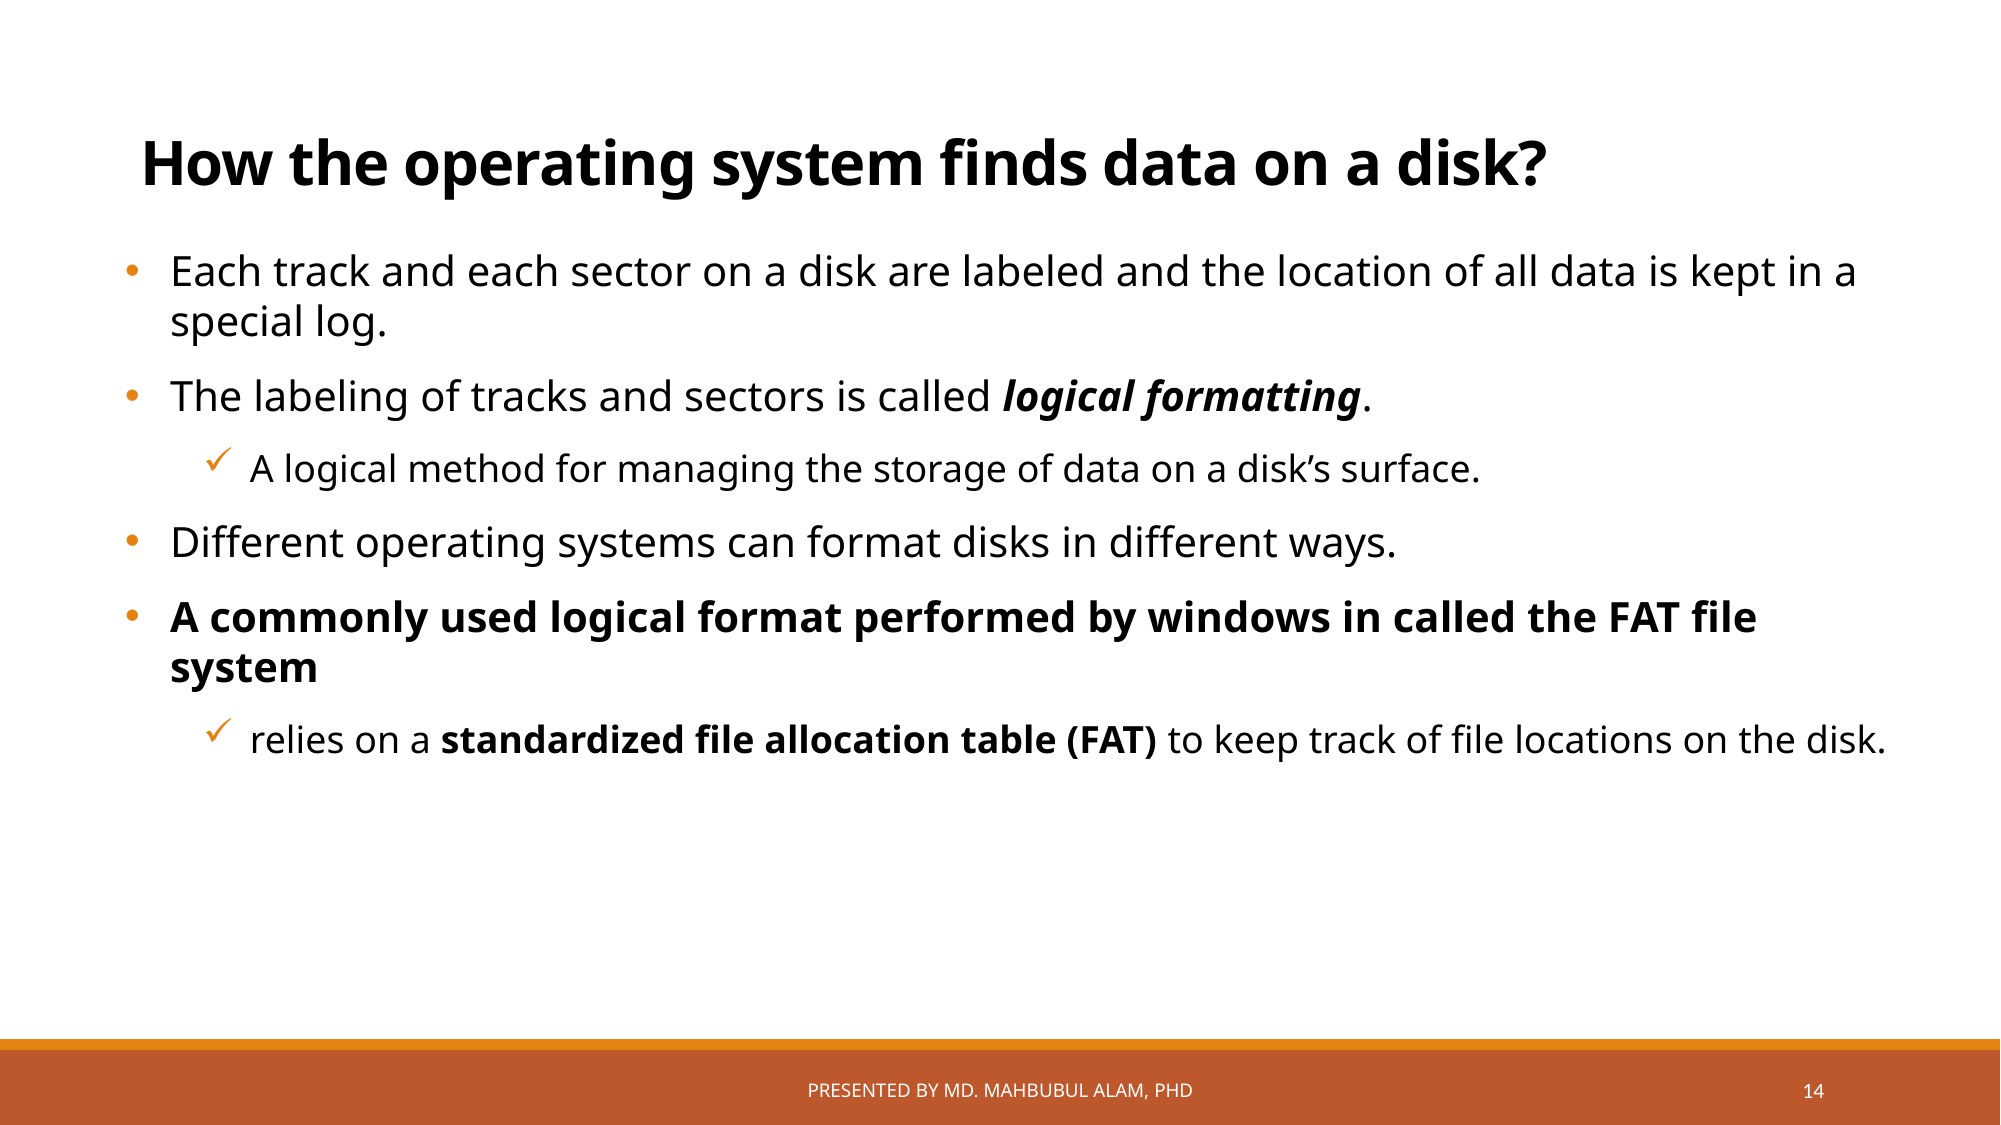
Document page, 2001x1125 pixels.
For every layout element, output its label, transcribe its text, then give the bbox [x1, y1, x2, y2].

footer Presented by Md. Mahbubul Alam, PhD [604, 1059, 1396, 1120]
title How the operating system finds data on a disk? [125, 87, 1830, 206]
list Each track and each sector on a disk are labeled and the location of all data is kept in a special log. The labeling of tracks and sectors is called logical formatting. A logical method for managing the storage of data on a disk’s surface. Different operating systems can format disks in different ways. A commonly used logical format performed by windows in called the FAT file system relies on a standardized file allocation table (FAT) to keep track of file locations on the disk. [125, 237, 1900, 963]
slide_number 14 [1624, 1059, 1840, 1120]
